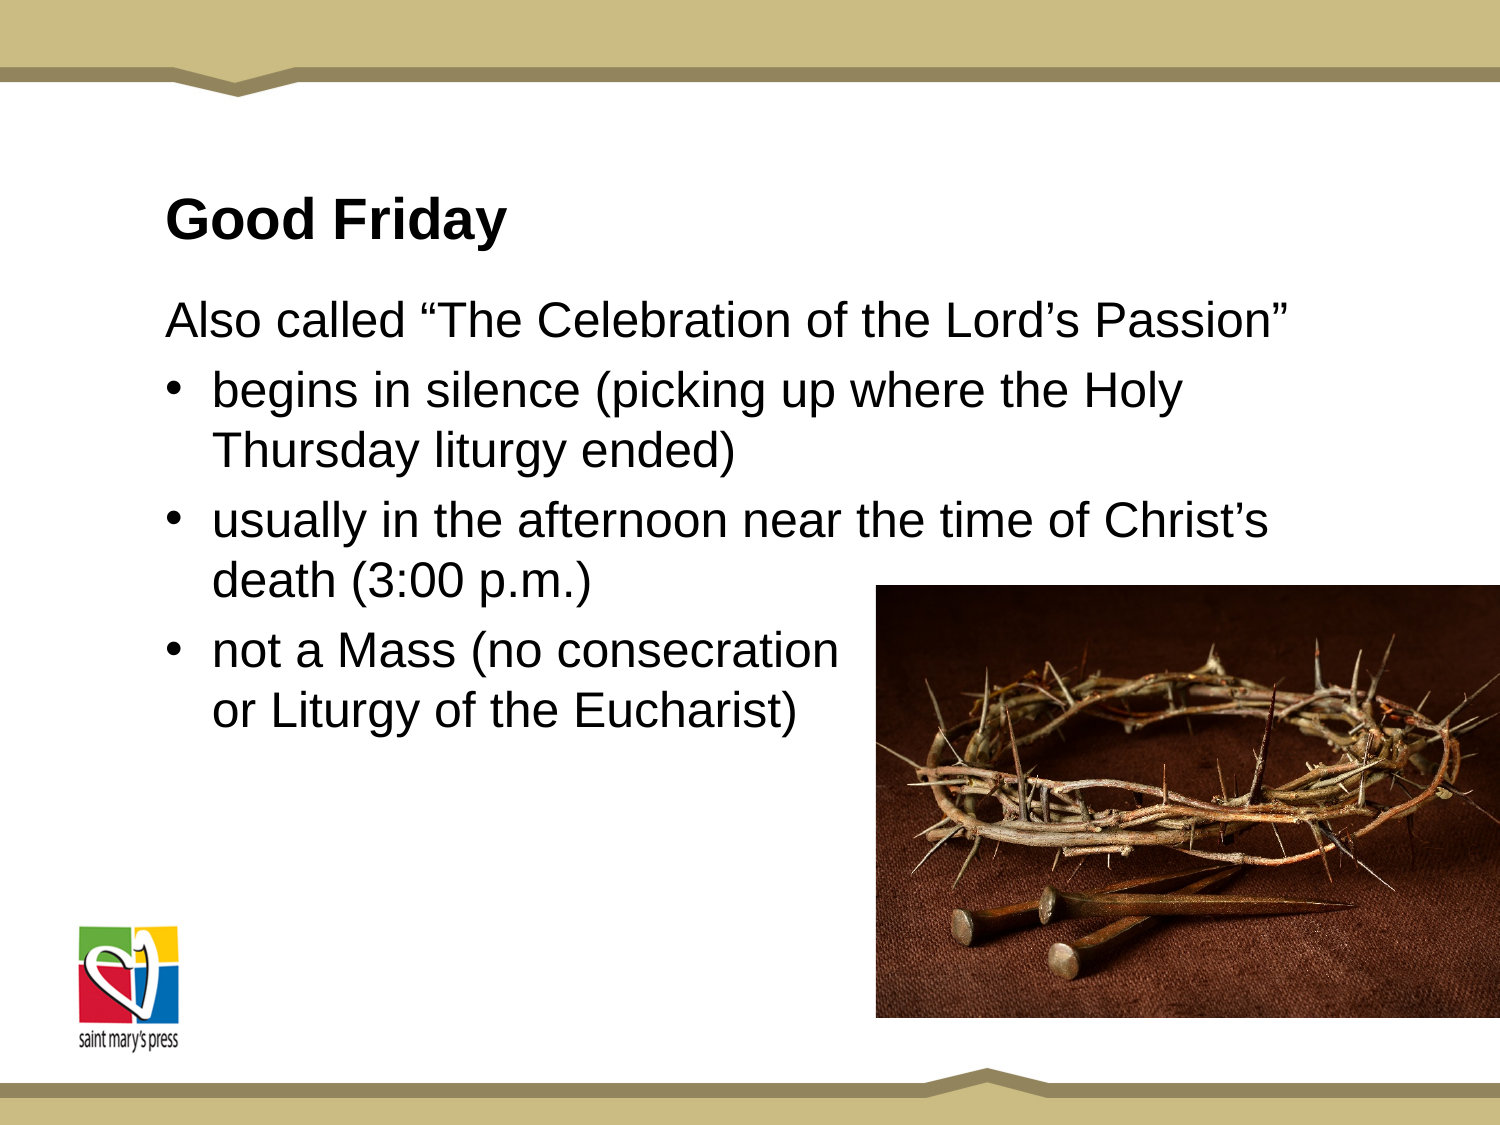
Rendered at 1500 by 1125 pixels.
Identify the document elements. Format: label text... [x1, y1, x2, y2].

list Also called “The Celebration of the Lord’s Passion” begins in silence (picking up where the Holy Thursday liturgy ended) usually in the afternoon near the time of Christ’s death (3:00 p.m.) not a Mass (no consecration or Liturgy of the Eucharist) [150, 280, 1350, 998]
picture [0, 0, 1500, 1125]
title Good Friday [150, 172, 1500, 261]
